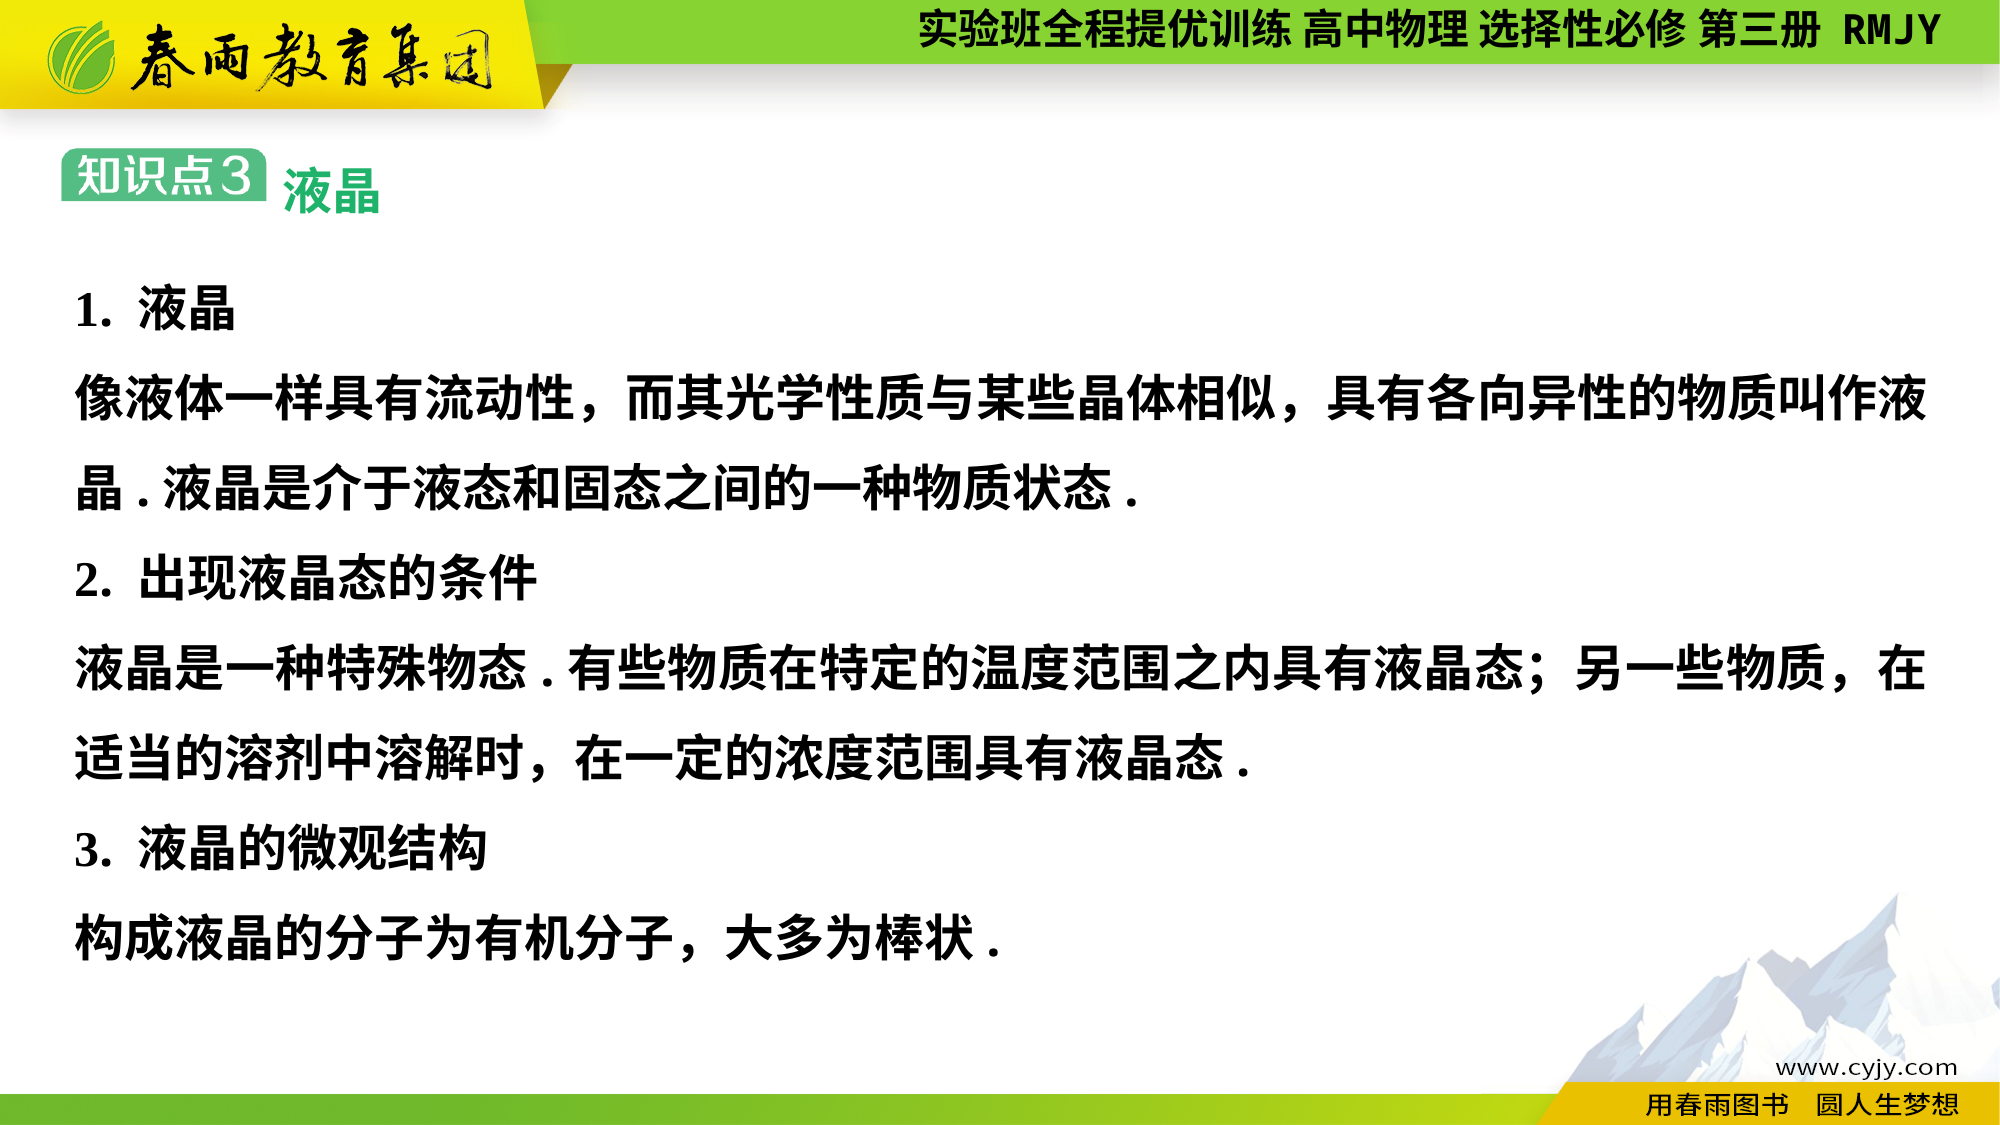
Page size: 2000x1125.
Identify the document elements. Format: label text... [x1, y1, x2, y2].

picture [0, 0, 2000, 1125]
text_box 液晶 [267, 122, 1944, 228]
list 1. 液晶 像液体一样具有流动性，而其光学性质与某些晶体相似，具有各向异性的物质叫作液晶.液晶是介于液态和固态之间的一种物质状态. 2. 出现液晶态的条件 液晶是一种特殊物态.有些物质在特定的温度范围之内具有液晶态；另一些物质，在适当的溶剂中溶解时，在一定的浓度范围具有液晶态. 3. 液晶的微观结构 构成液晶的分子为有机分子，大多为棒状. [59, 239, 1944, 970]
